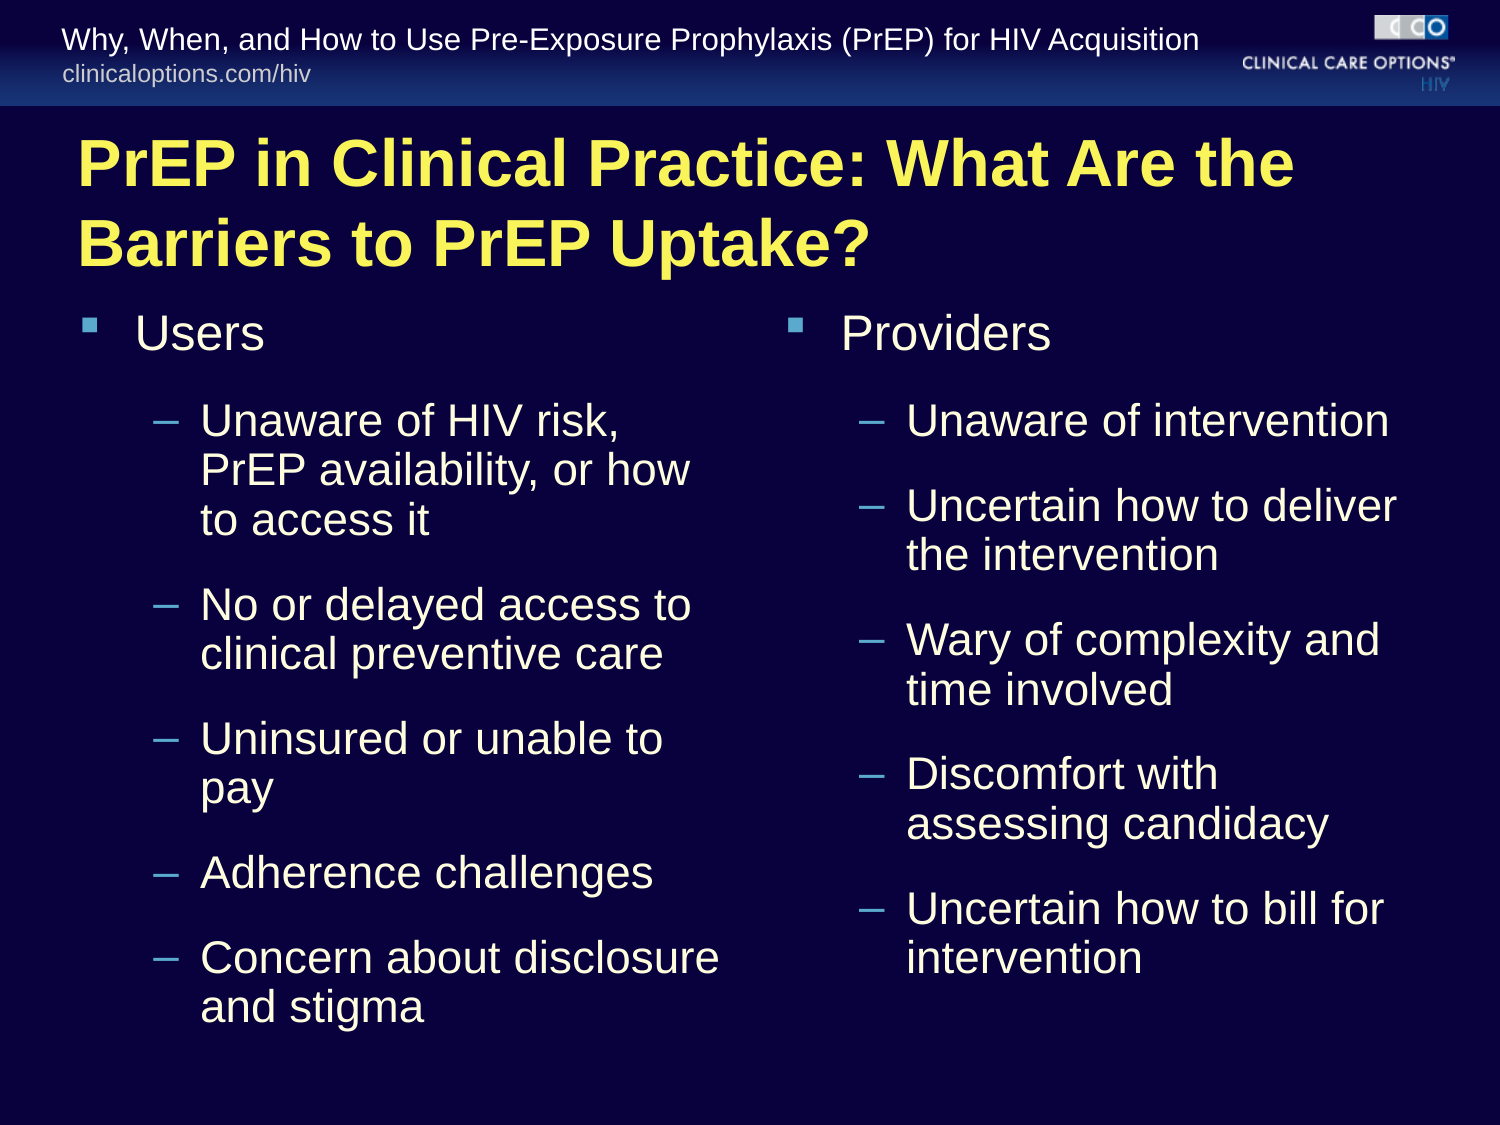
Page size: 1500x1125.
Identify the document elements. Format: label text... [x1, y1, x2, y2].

list Providers Unaware of intervention Uncertain how to deliver the intervention Wary of complexity and time involved Discomfort with assessing candidacy Uncertain how to bill for intervention [768, 299, 1451, 1047]
title PrEP in Clinical Practice: What Are the Barriers to PrEP Uptake? [62, 109, 1452, 291]
list Users Unaware of HIV risk, PrEP availability, or how to access it No or delayed access to clinical preventive care Uninsured or unable to pay Adherence challenges Concern about disclosure and stigma [63, 299, 745, 1047]
picture [1243, 15, 1455, 91]
